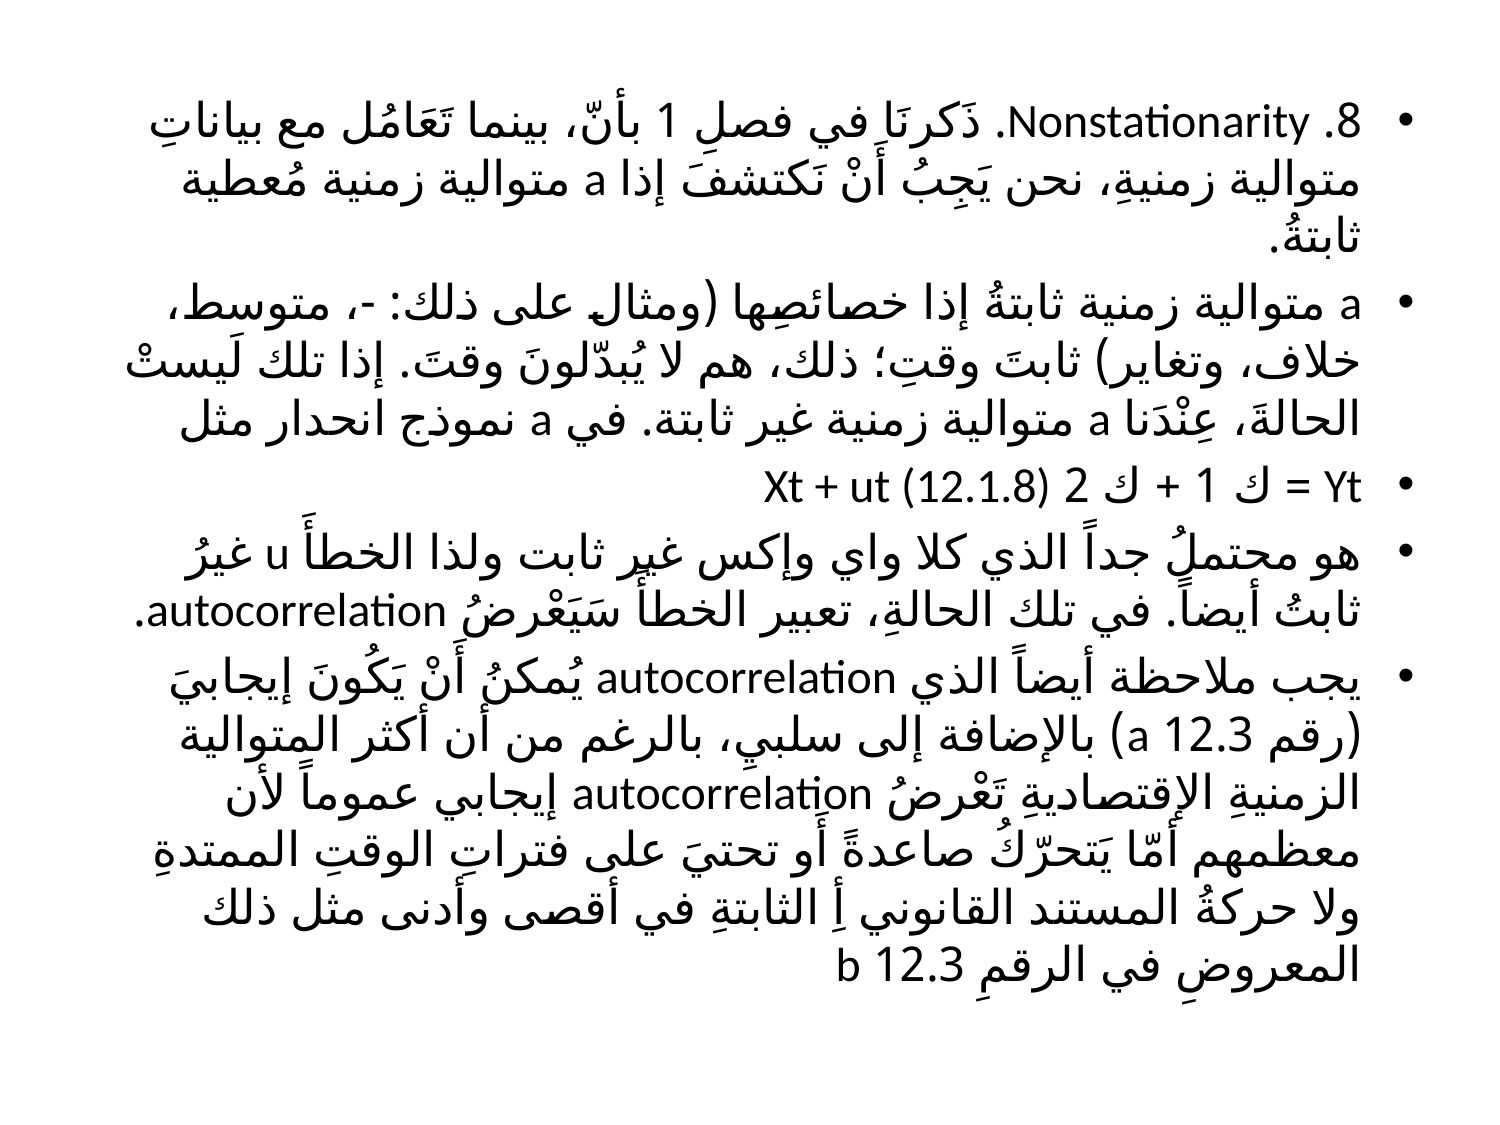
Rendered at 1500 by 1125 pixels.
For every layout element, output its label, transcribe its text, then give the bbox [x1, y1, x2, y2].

list 8. Nonstationarity. ذَكرنَا في فصلِ 1 بأنّ، بينما تَعَامُل مع بياناتِ متوالية زمنيةِ، نحن يَجِبُ أَنْ نَكتشفَ إذا a متوالية زمنية مُعطية ثابتةُ. a متوالية زمنية ثابتةُ إذا خصائصِها (ومثال على ذلك: -، متوسط، خلاف، وتغاير) ثابتَ وقتِ؛ ذلك، هم لا يُبدّلونَ وقتَ. إذا تلك لَيستْ الحالةَ، عِنْدَنا a متوالية زمنية غير ثابتة. في a نموذج انحدار مثل Yt = ك 1 + ك 2 Xt + ut (12.1.8) هو محتملُ جداً الذي كلا واي وإكس غير ثابت ولذا الخطأَ u غيرُ ثابتُ أيضاً. في تلك الحالةِ، تعبير الخطأَ سَيَعْرضُ autocorrelation. يجب ملاحظة أيضاً الذي autocorrelation يُمكنُ أَنْ يَكُونَ إيجابيَ (رقم 12.3 a) بالإضافة إلى سلبيِ، بالرغم من أن أكثر المتوالية الزمنيةِ الإقتصاديةِ تَعْرضُ autocorrelation إيجابي عموماً لأن معظمهم أمّا يَتحرّكُ صاعدةً أَو تحتيَ على فتراتِ الوقتِ الممتدةِ ولا حركةُ المستند القانوني أِ الثابتةِ في أقصى وأدنى مثل ذلك المعروضِ في الرقمِ 12.3 b [75, 82, 1425, 1005]
